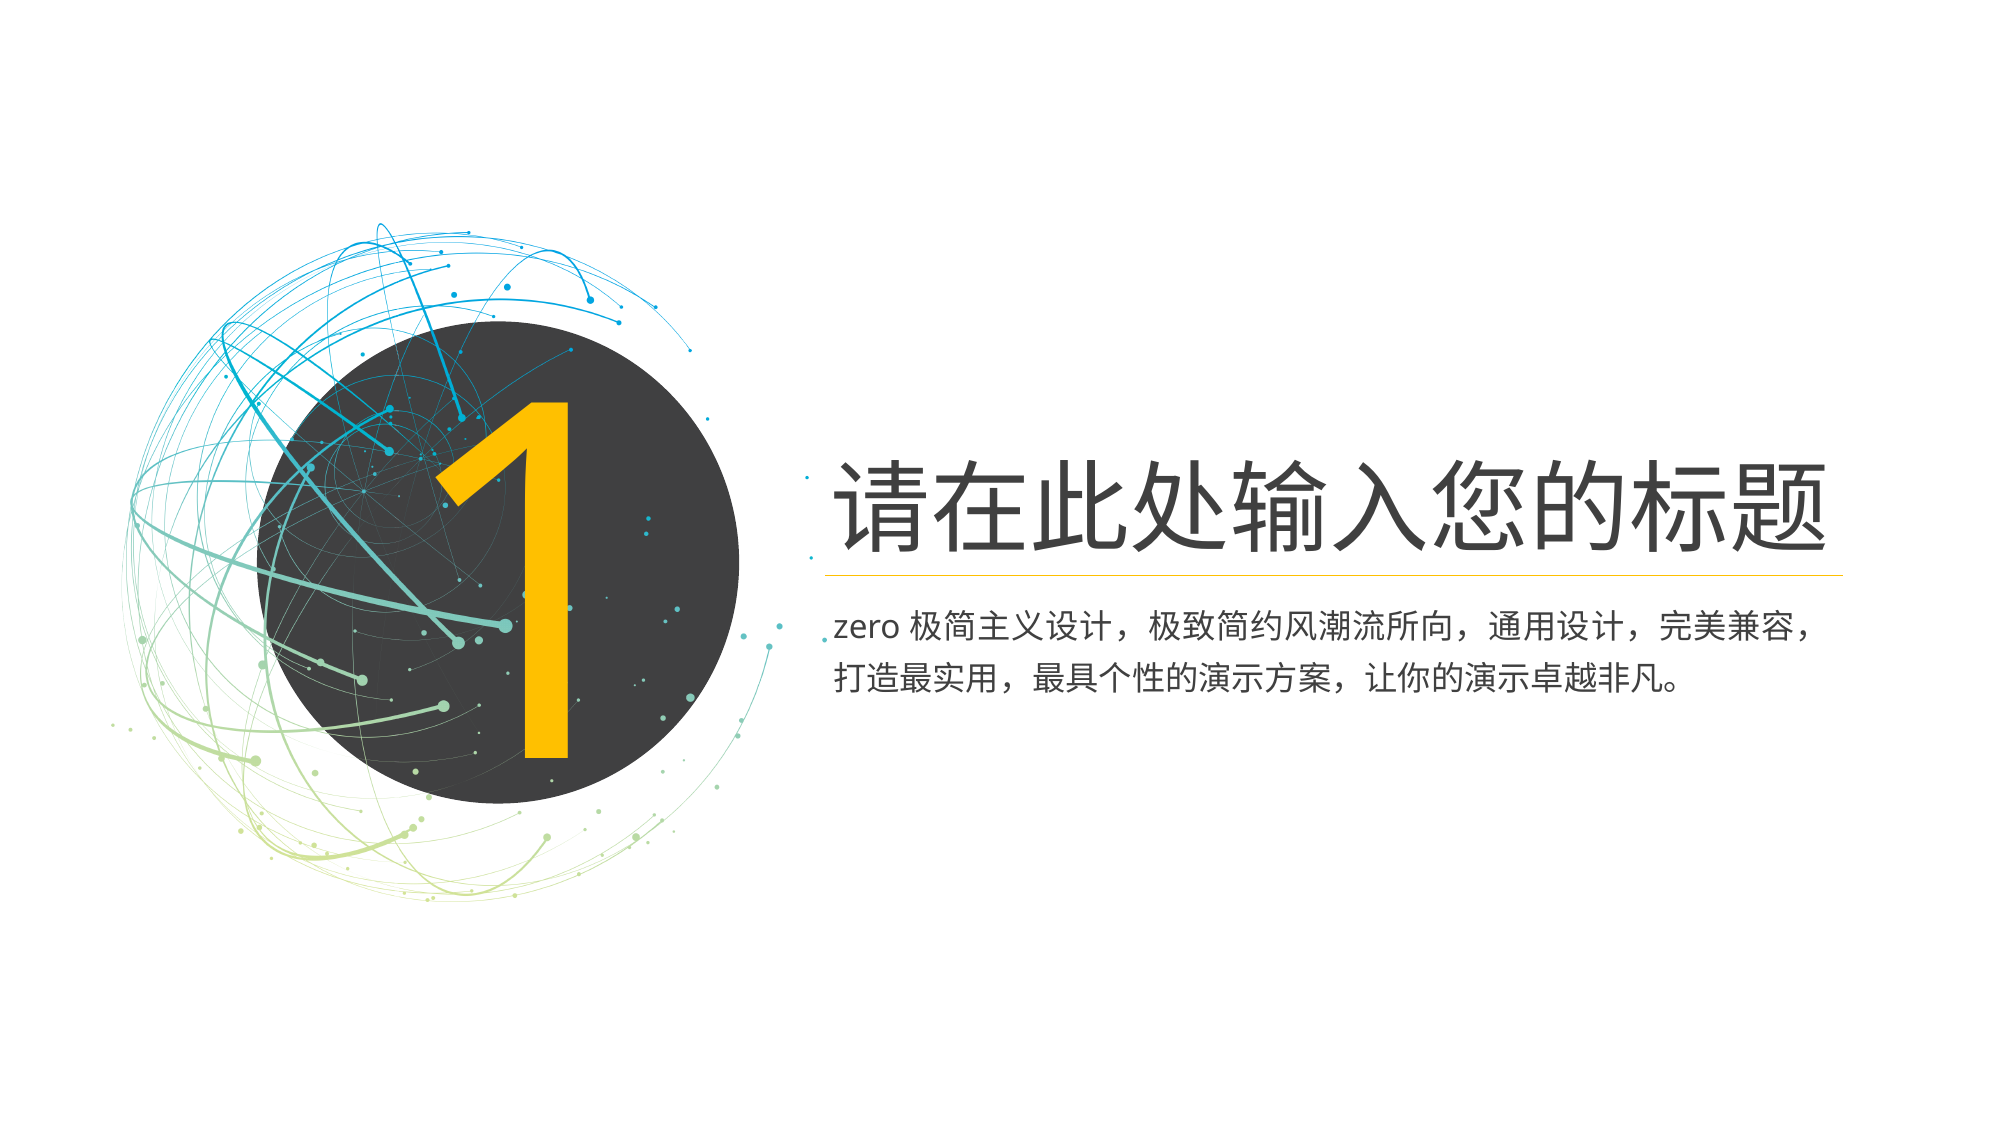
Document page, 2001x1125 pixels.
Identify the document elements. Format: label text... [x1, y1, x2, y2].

text_box 请在此处输入您的标题 [827, 437, 1845, 572]
text_box zero极简主义设计，极致简约风潮流所向，通用设计，完美兼容，打造最实用，最具个性的演示方案，让你的演示卓越非凡。 [827, 586, 1846, 720]
picture [111, 223, 827, 902]
